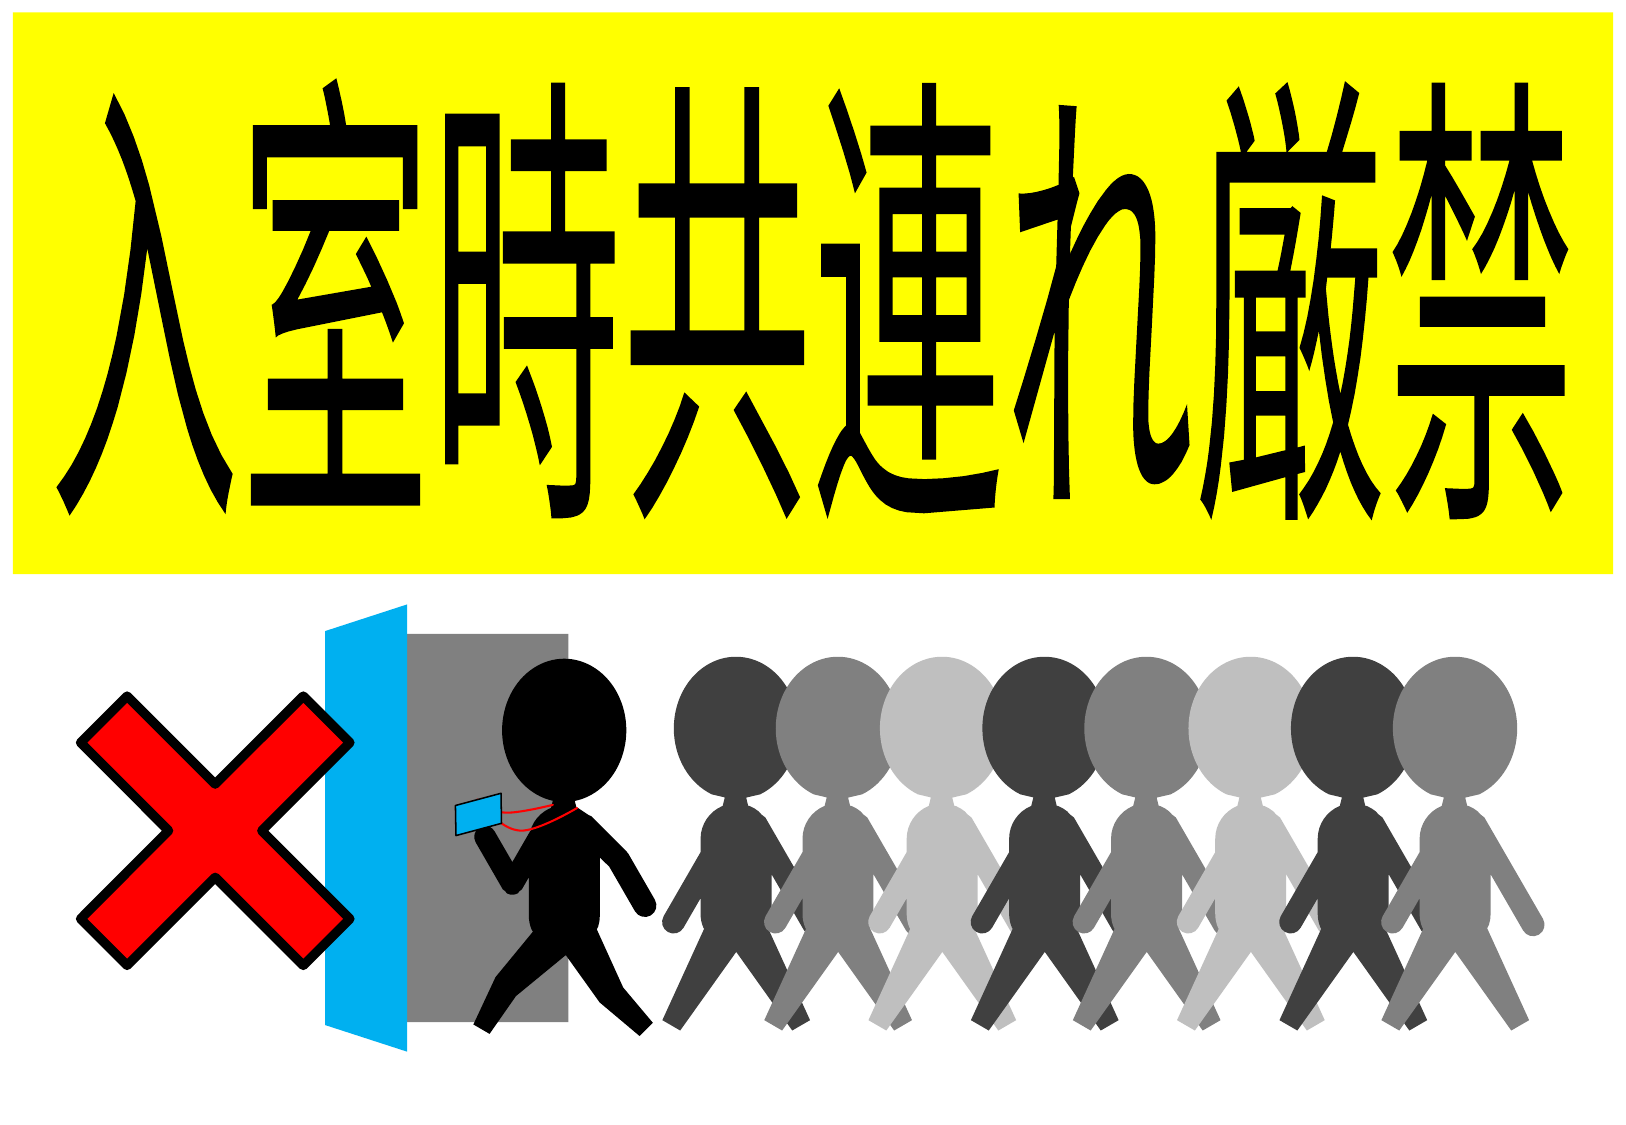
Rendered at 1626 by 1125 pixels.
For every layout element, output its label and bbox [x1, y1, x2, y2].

text_box [11, 10, 1615, 576]
text_box [324, 604, 1545, 1052]
text_box [78, 693, 319, 968]
